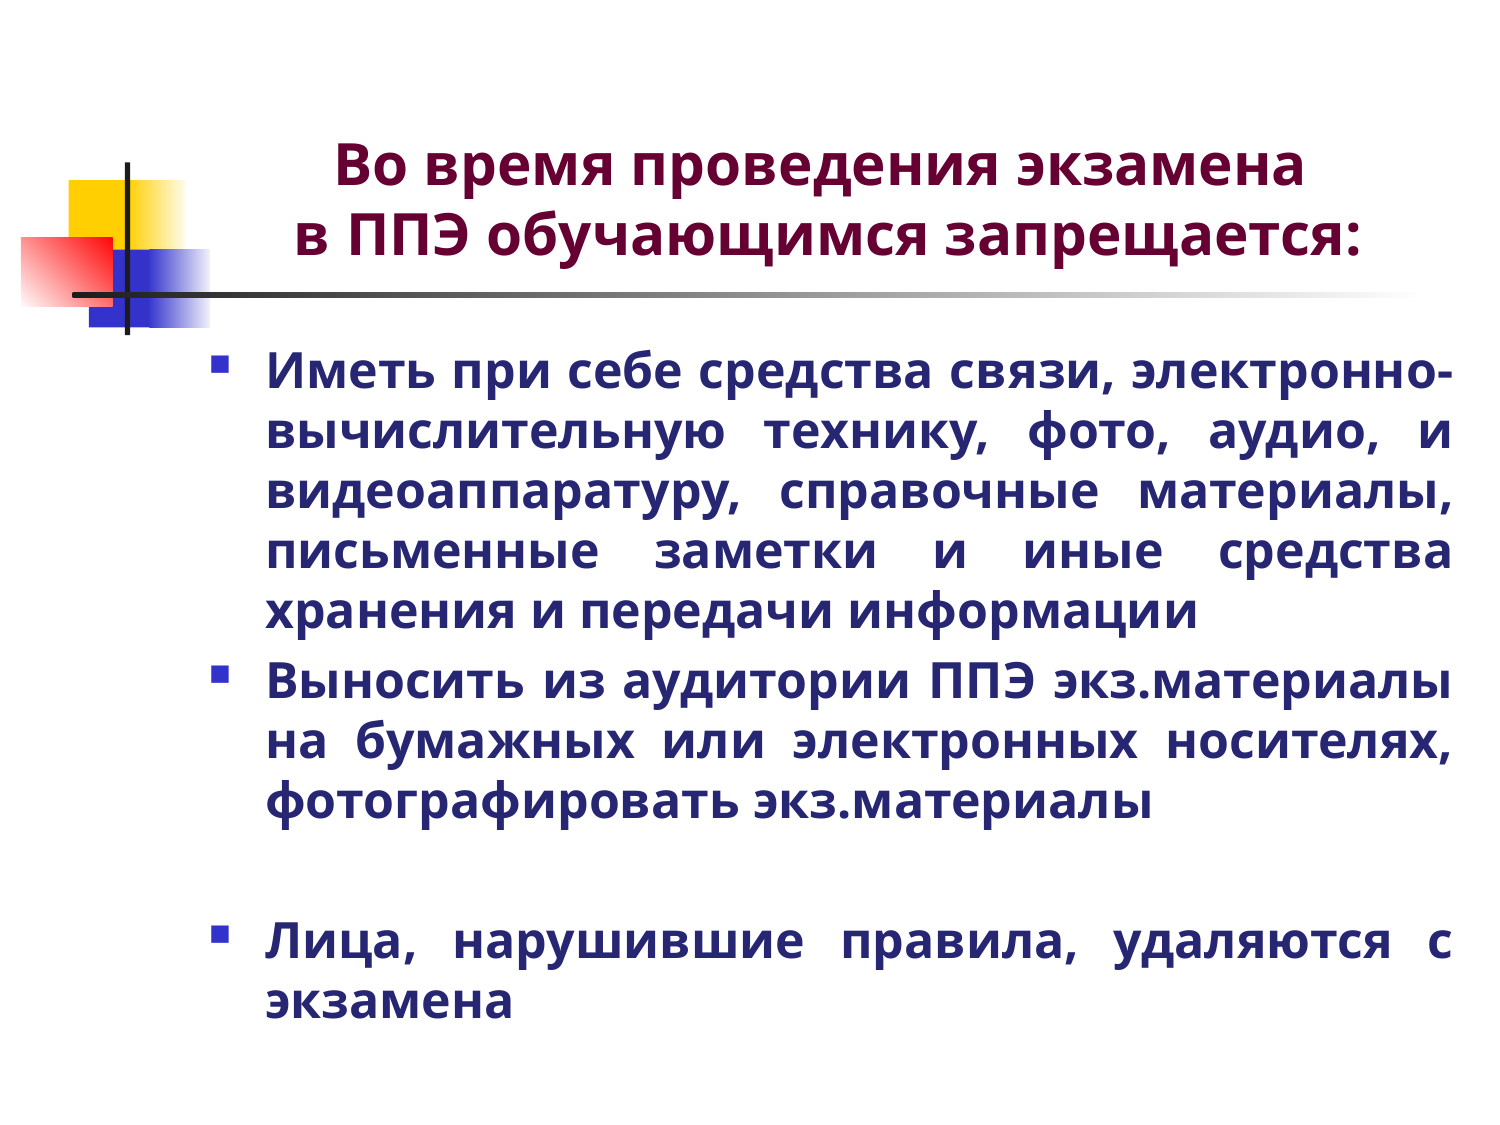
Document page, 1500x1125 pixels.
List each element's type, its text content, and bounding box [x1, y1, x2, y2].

title Во время проведения экзамена в ППЭ обучающимся запрещается: [188, 35, 1468, 275]
list Иметь при себе средства связи, электронно-вычислительную технику, фото, аудио, и видеоаппаратуру, справочные материалы, письменные заметки и иные средства хранения и передачи информации Выносить из аудитории ППЭ экз.материалы на бумажных или электронных носителях, фотографировать экз.материалы Лица, нарушившие правила, удаляются с экзамена [193, 331, 1469, 1079]
